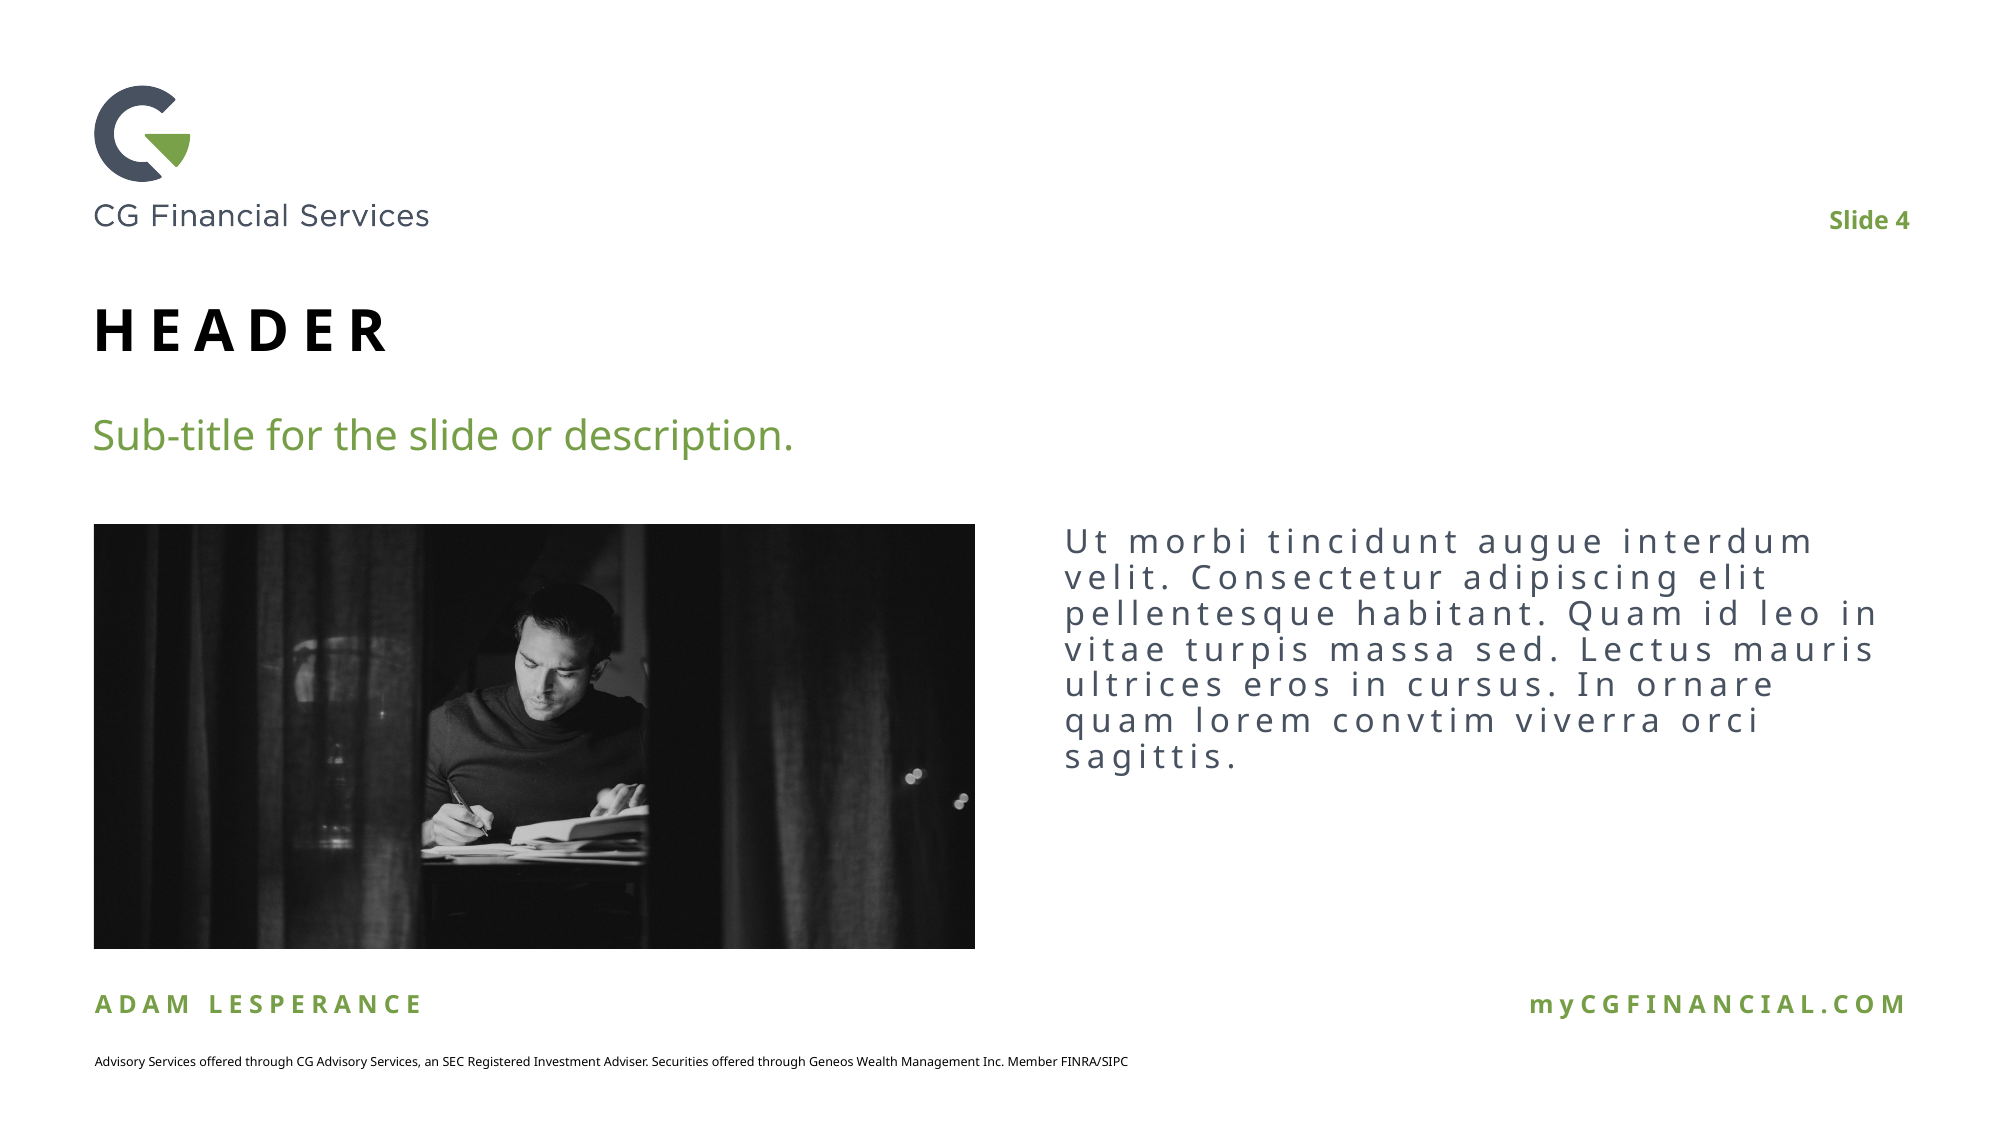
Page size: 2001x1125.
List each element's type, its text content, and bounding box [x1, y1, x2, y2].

text_box Sub-title for the slide or description. [77, 413, 1455, 461]
picture [93, 524, 976, 949]
text_box Ut morbi tincidunt augue interdum velit. Consectetur adipiscing elit pellentesque habitant. Quam id leo in vitae turpis massa sed. Lectus mauris ultrices eros in cursus. In ornare quam lorem convtim viverra orci sagittis. [1049, 534, 1905, 767]
title HEADER [77, 293, 1905, 368]
picture [74, 65, 449, 247]
